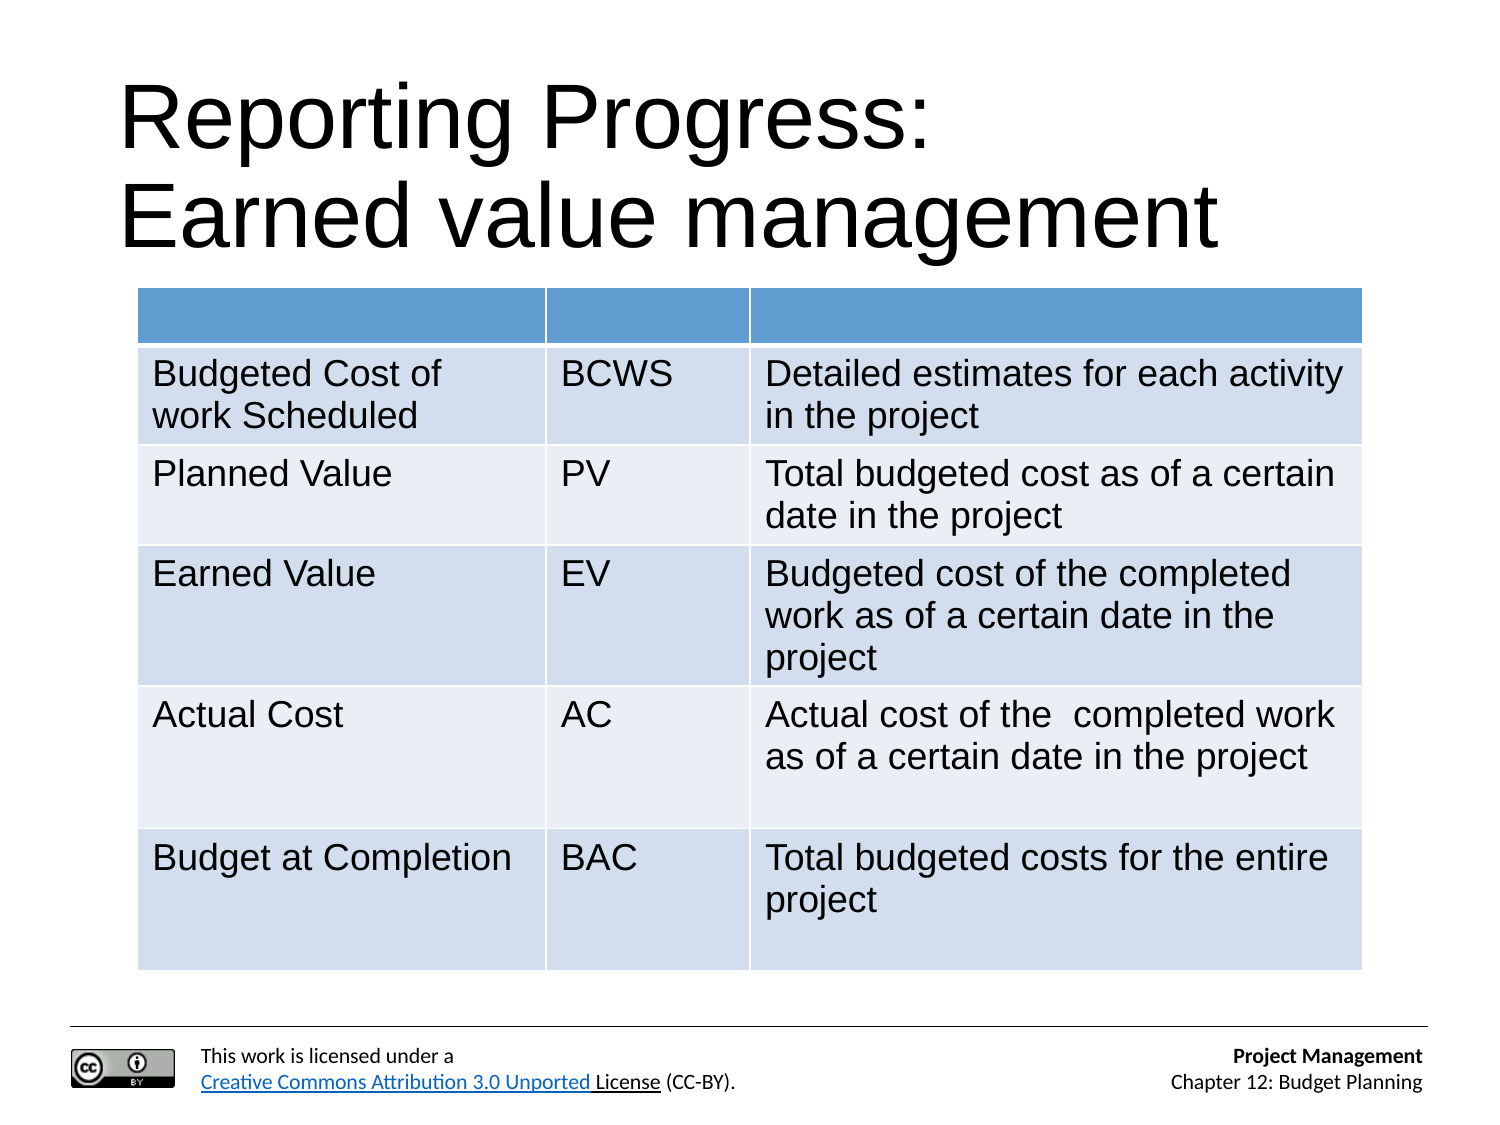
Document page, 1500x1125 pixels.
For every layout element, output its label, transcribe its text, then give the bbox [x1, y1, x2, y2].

table_cell Actual cost of the completed work as of a certain date in the project [751, 687, 1362, 828]
title Reporting Progress: Earned value management [103, 59, 1397, 278]
picture [71, 1049, 175, 1088]
table_cell Budgeted cost of the completed work as of a certain date in the project [751, 546, 1362, 685]
table_cell Total budgeted costs for the entire project [751, 829, 1362, 970]
table_cell Total budgeted cost as of a certain date in the project [751, 446, 1362, 544]
table_cell BAC [547, 829, 749, 970]
table_header [547, 288, 749, 343]
table_cell Budget at Completion [138, 829, 545, 970]
table_cell PV [547, 446, 749, 544]
table_cell Planned Value [138, 446, 545, 544]
table_header [751, 288, 1362, 343]
table_cell Budgeted Cost of work Scheduled [138, 348, 545, 444]
table_cell EV [547, 546, 749, 685]
table_cell Detailed estimates for each activity in the project [751, 348, 1362, 444]
table_cell BCWS [547, 348, 749, 444]
table_cell Earned Value [138, 546, 545, 685]
table_header [138, 288, 545, 343]
table_cell Actual Cost [138, 687, 545, 828]
table_cell AC [547, 687, 749, 828]
